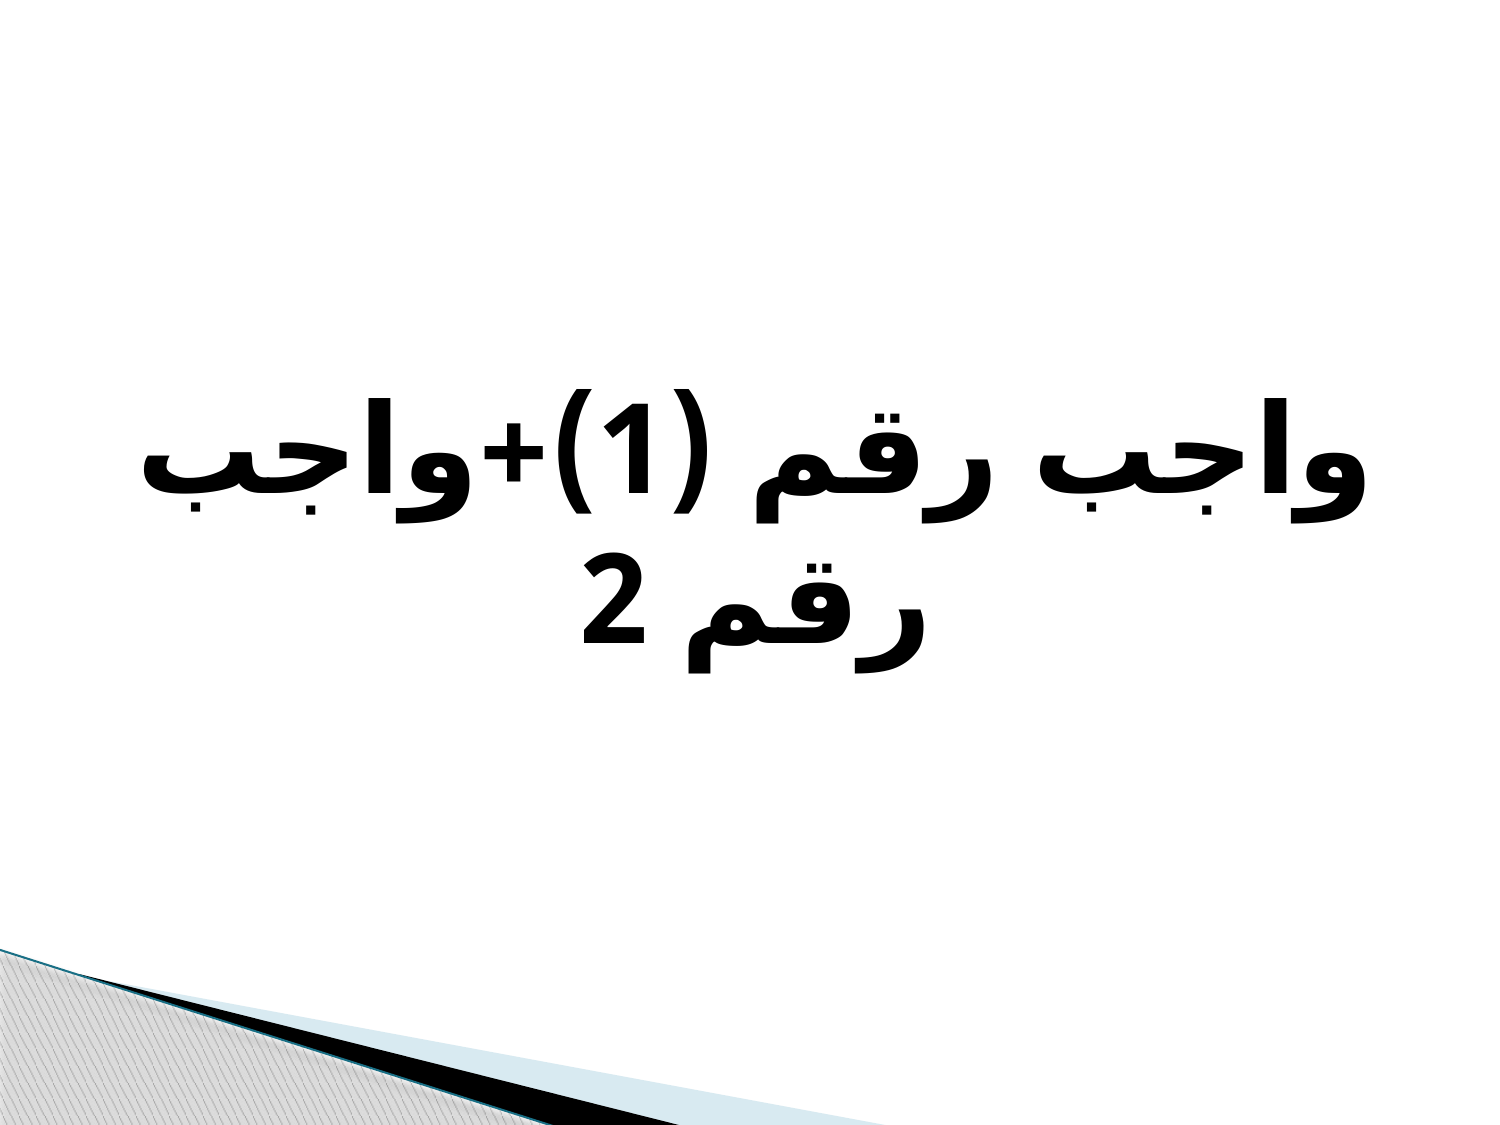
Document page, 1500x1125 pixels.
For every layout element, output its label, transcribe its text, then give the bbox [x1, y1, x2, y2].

text_box واجب رقم (1)+واجب رقم 2 [93, 360, 1418, 676]
